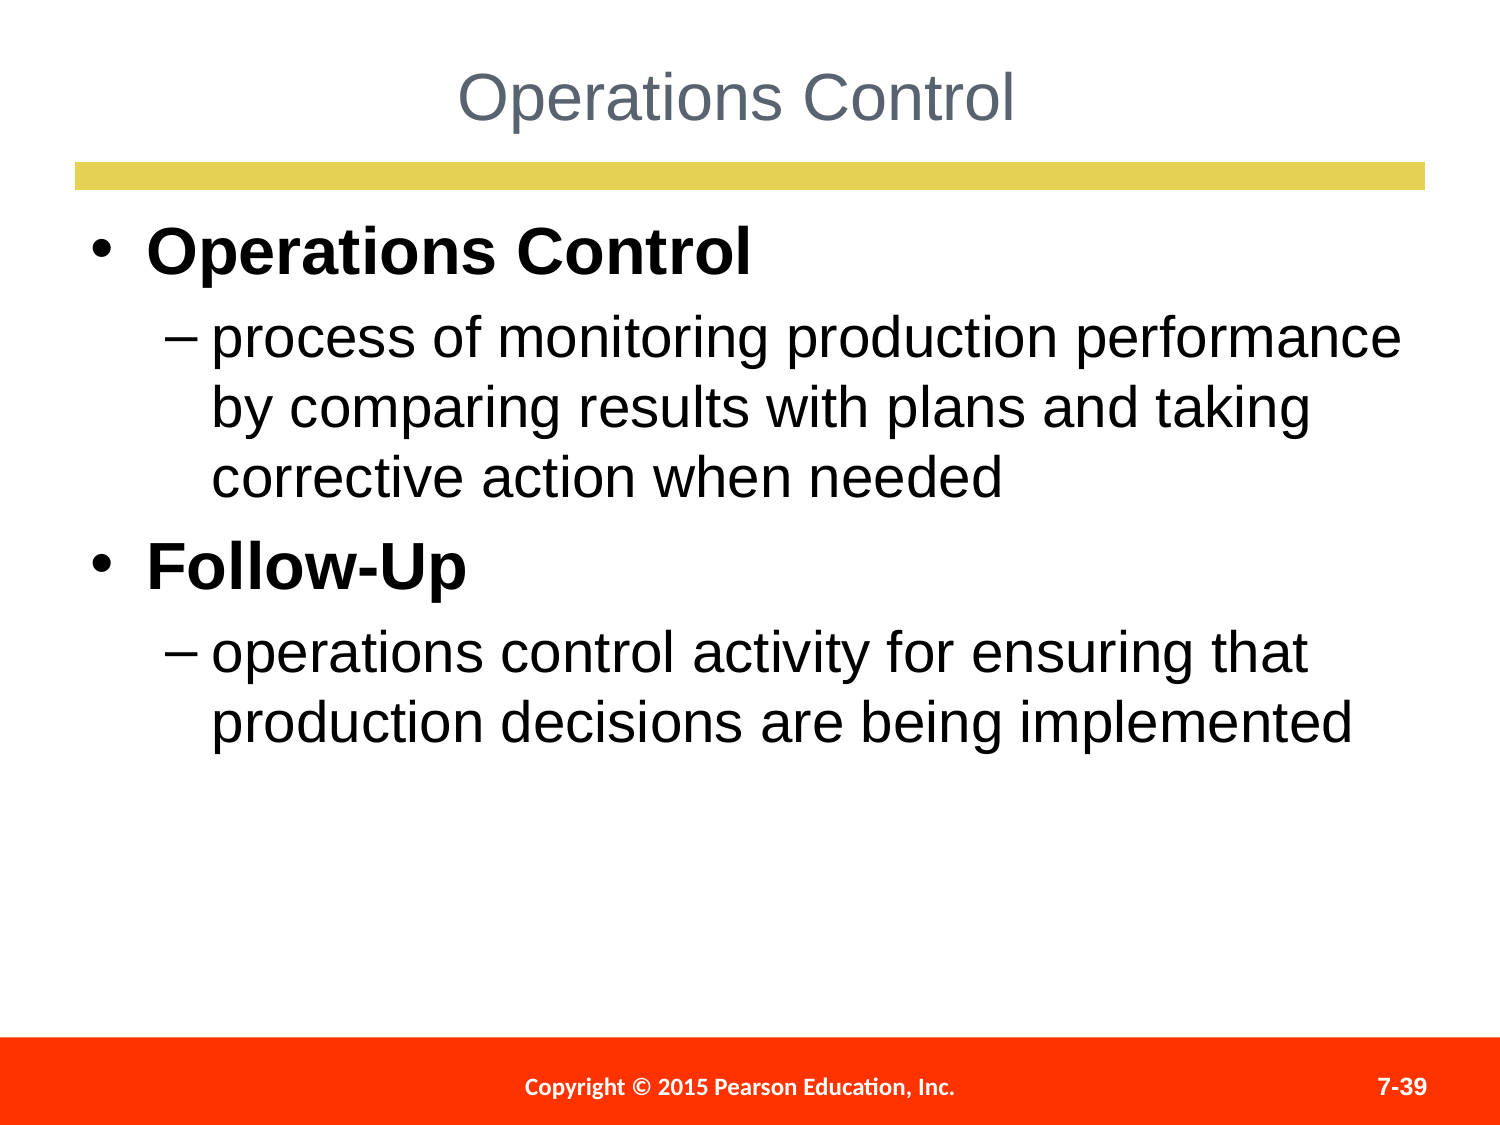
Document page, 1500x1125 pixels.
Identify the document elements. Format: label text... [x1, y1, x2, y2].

picture [75, 162, 1425, 190]
title Operations Control [62, 0, 1413, 188]
list Operations Control process of monitoring production performance by comparing results with plans and taking corrective action when needed Follow-Up operations control activity for ensuring that production decisions are being implemented [74, 199, 1426, 1006]
